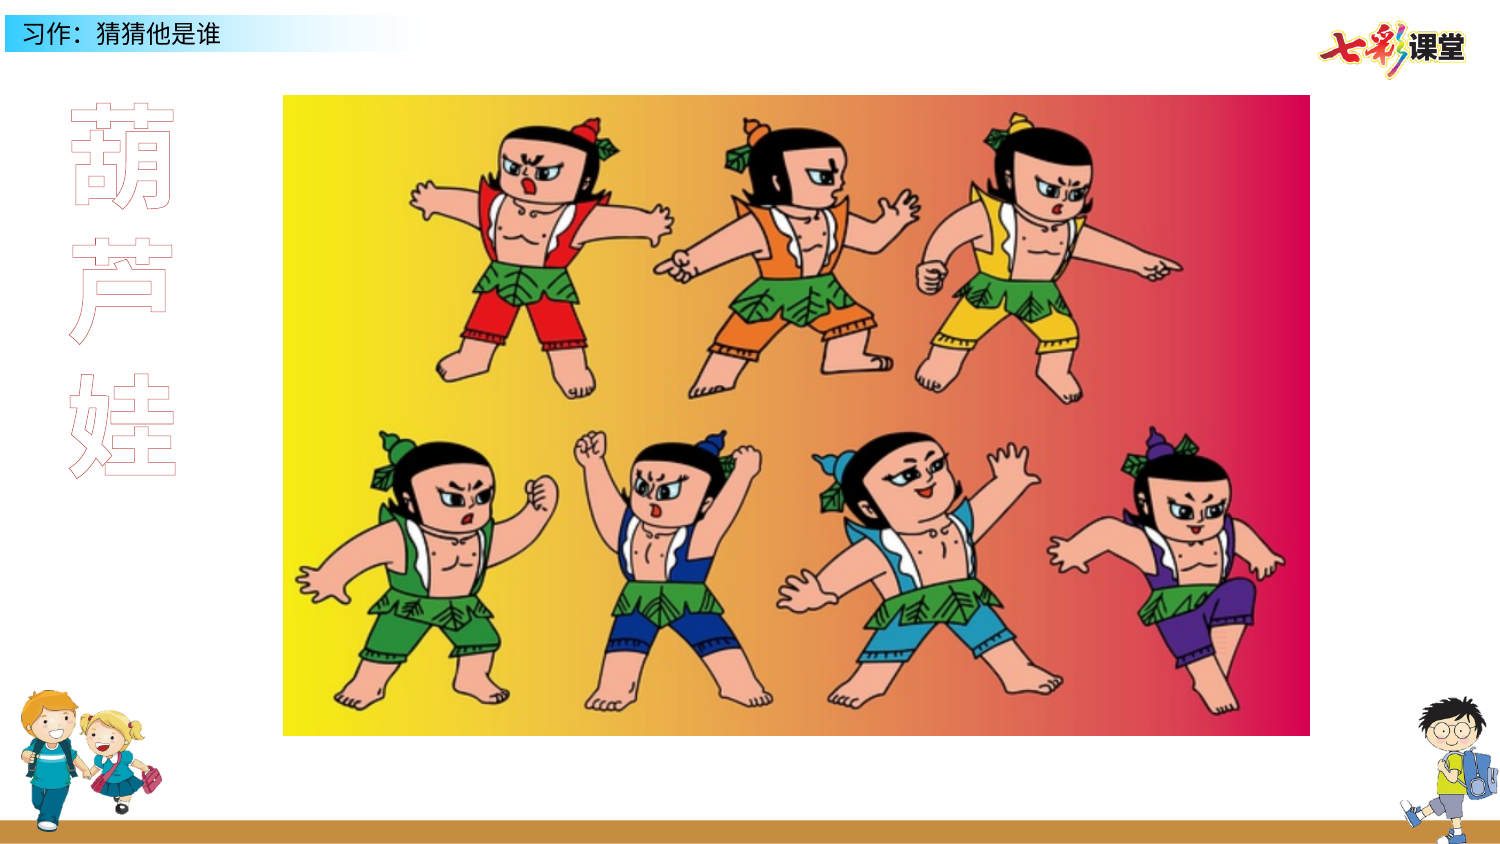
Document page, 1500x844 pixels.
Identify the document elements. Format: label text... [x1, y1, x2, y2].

picture [1358, 684, 1500, 844]
picture [1316, 20, 1468, 80]
text_box 葫芦娃 [54, 80, 200, 497]
picture [21, 690, 162, 832]
picture [283, 94, 1311, 736]
